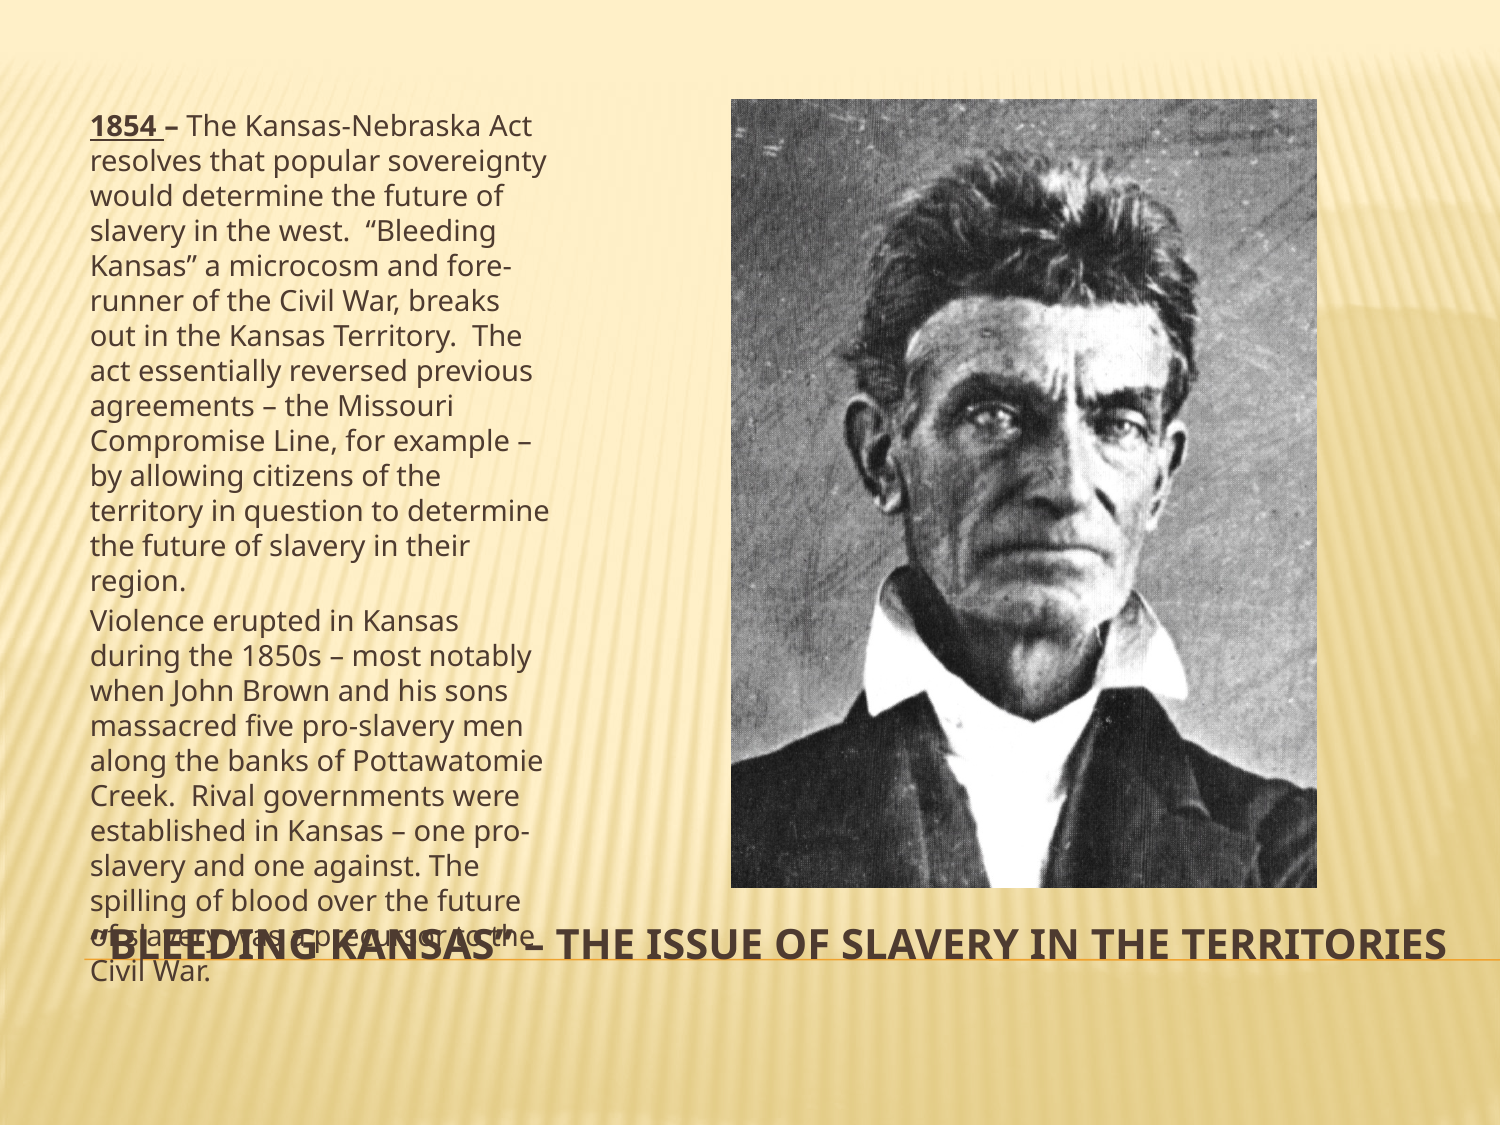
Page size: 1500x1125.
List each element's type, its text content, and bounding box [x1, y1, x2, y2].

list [731, 99, 1318, 888]
title “Bleeding Kansas” – the issue of slavery in the territories [75, 900, 1463, 986]
list 1854 – The Kansas-Nebraska Act resolves that popular sovereignty would determine the future of slavery in the west. “Bleeding Kansas” a microcosm and fore-runner of the Civil War, breaks out in the Kansas Territory. The act essentially reversed previous agreements – the Missouri Compromise Line, for example – by allowing citizens of the territory in question to determine the future of slavery in their region. Violence erupted in Kansas during the 1850s – most notably when John Brown and his sons massacred five pro-slavery men along the banks of Pottawatomie Creek. Rival governments were established in Kansas – one pro-slavery and one against. The spilling of blood over the future of slavery was a precursor to the Civil War. [75, 99, 569, 888]
